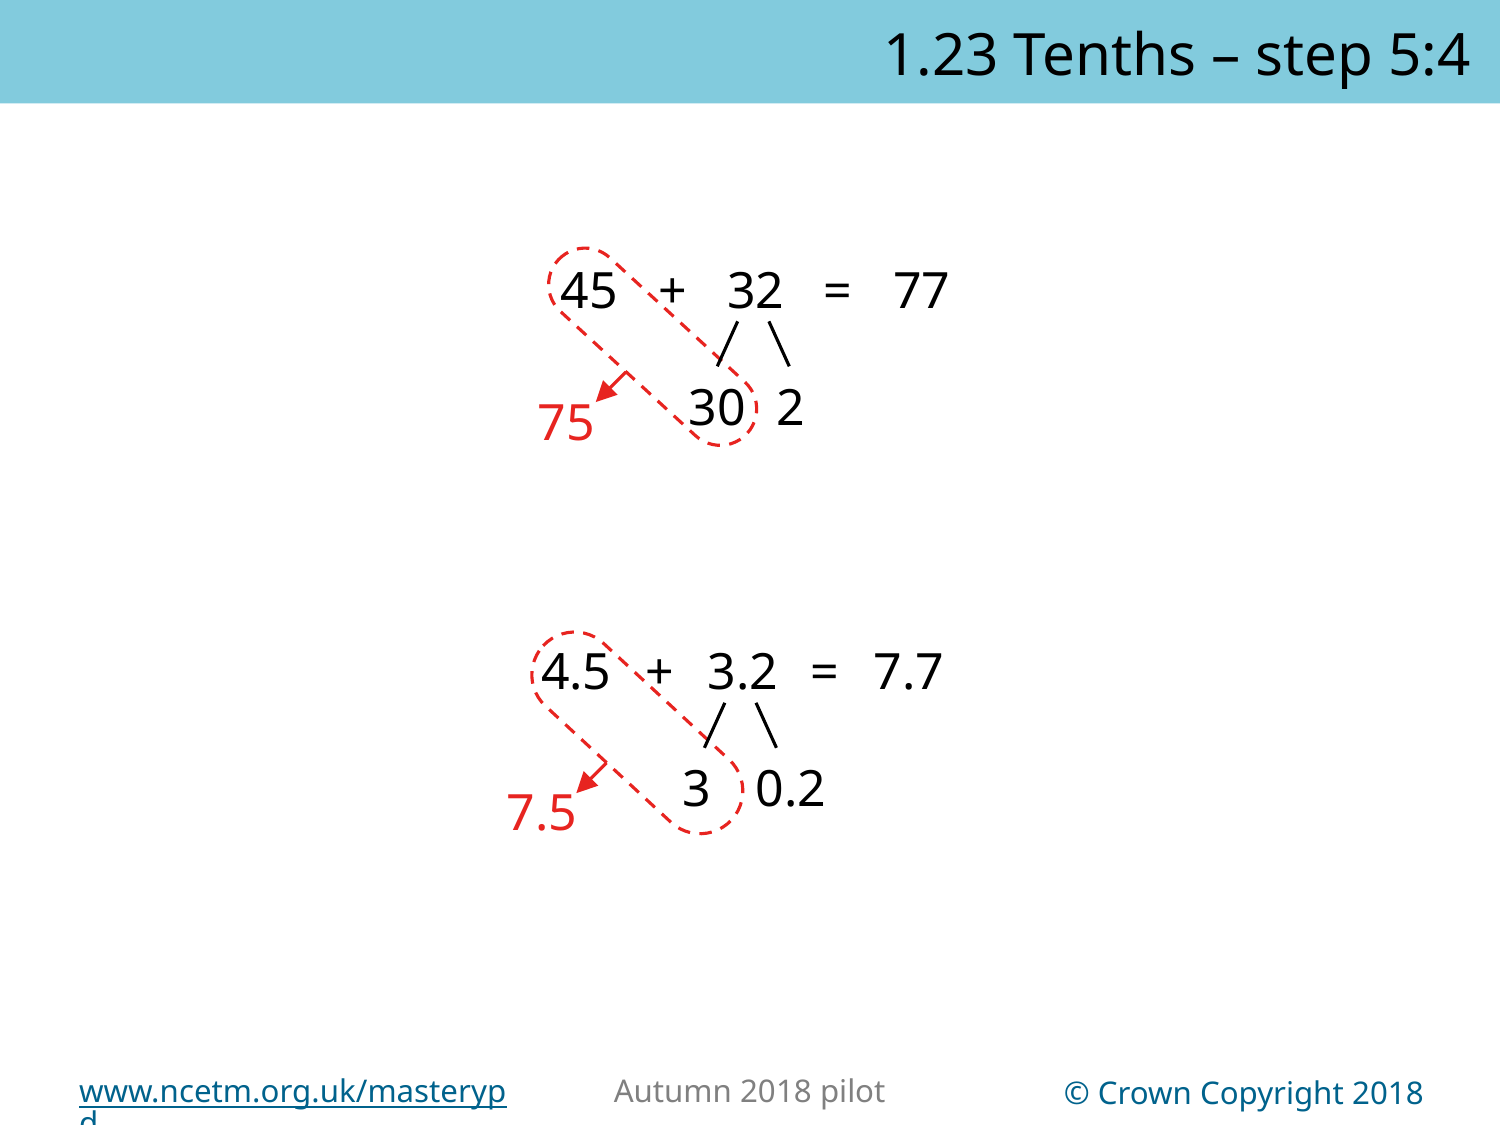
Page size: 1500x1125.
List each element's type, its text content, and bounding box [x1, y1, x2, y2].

text_box 30 [673, 367, 760, 443]
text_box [529, 631, 790, 709]
text_box [576, 279, 711, 415]
text_box 45 [545, 250, 633, 326]
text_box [768, 321, 790, 367]
text_box 7.5 [491, 772, 593, 848]
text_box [595, 371, 627, 403]
text_box 77 [878, 250, 966, 326]
text_box 7.7 [858, 632, 959, 708]
text_box 0.2 [740, 749, 842, 825]
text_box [755, 717, 777, 749]
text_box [704, 717, 726, 749]
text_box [717, 321, 738, 367]
text_box [674, 825, 726, 834]
text_box 3 [667, 749, 727, 825]
text_box + [642, 250, 702, 326]
text_box = [795, 632, 855, 708]
text_box 75 [522, 382, 610, 458]
text_box 32 [712, 250, 800, 326]
text_box = [808, 250, 868, 326]
text_box [727, 757, 740, 825]
list 1.23 Tenths – step 5:4 [0, 0, 1500, 104]
text_box [557, 717, 699, 819]
text_box 2 [760, 367, 820, 443]
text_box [576, 762, 607, 794]
